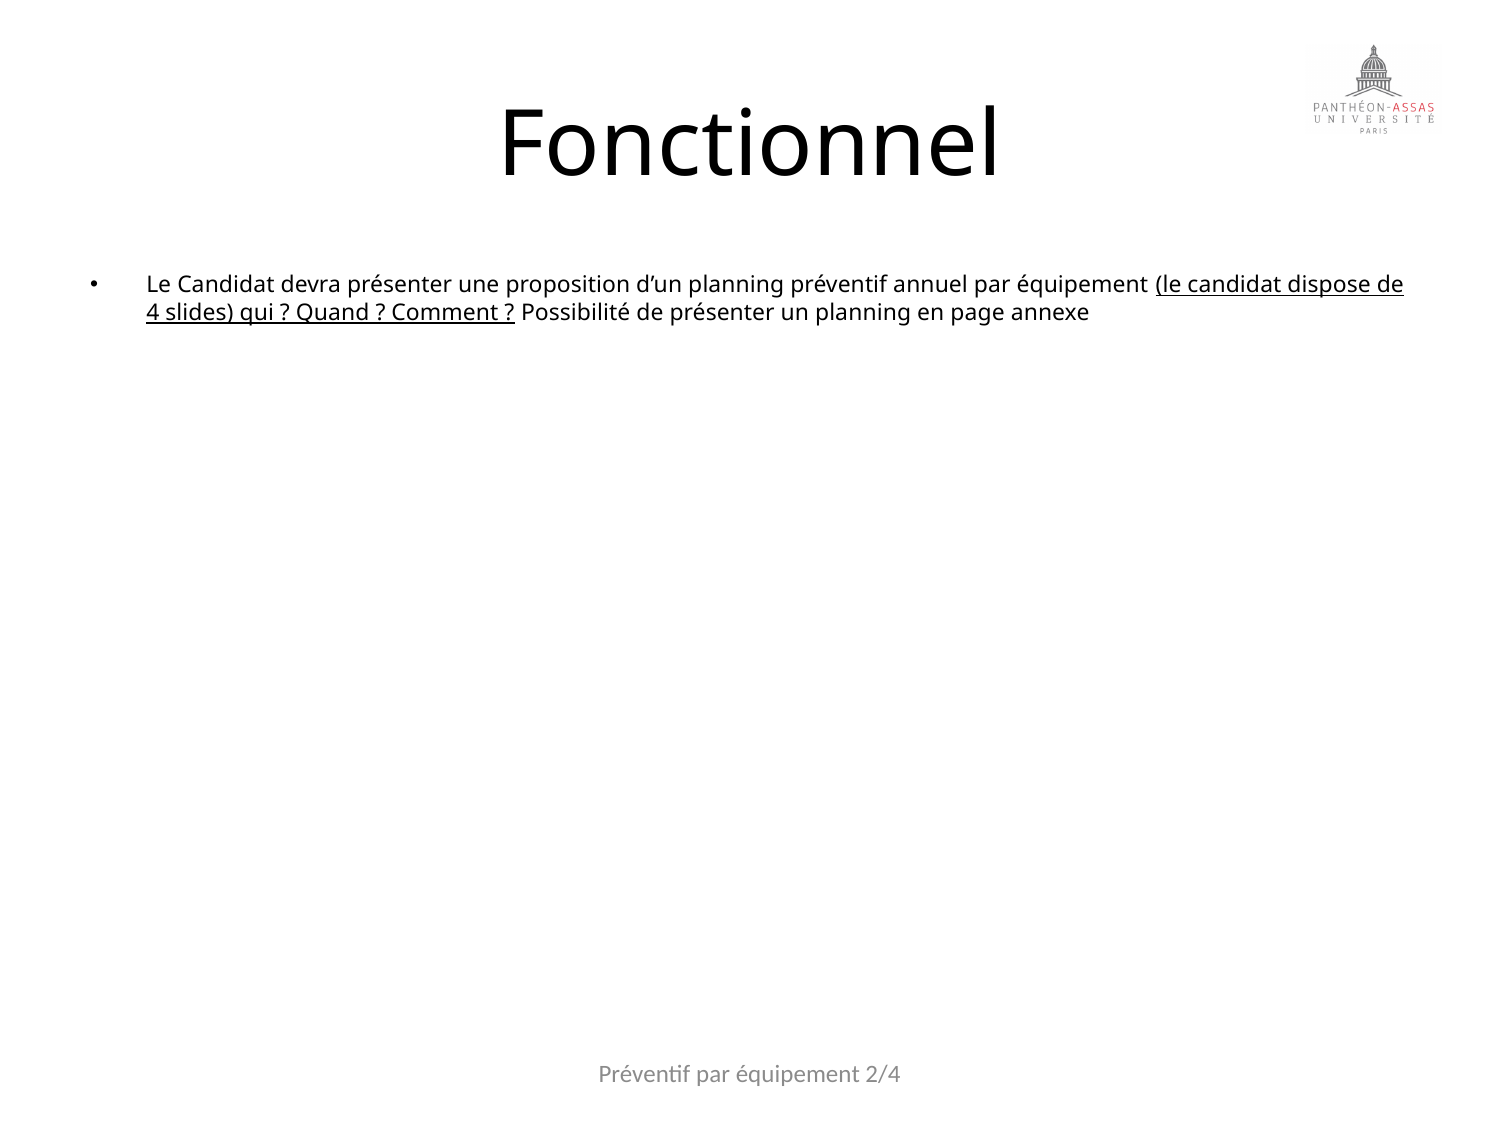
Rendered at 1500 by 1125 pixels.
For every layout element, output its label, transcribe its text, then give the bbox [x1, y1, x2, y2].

picture [1304, 44, 1443, 134]
list Le Candidat devra présenter une proposition d’un planning préventif annuel par équipement (le candidat dispose de 4 slides) qui ? Quand ? Comment ? Possibilité de présenter un planning en page annexe [75, 262, 1425, 1005]
title Fonctionnel [75, 45, 1425, 233]
footer Préventif par équipement 2/4 [512, 1042, 988, 1103]
